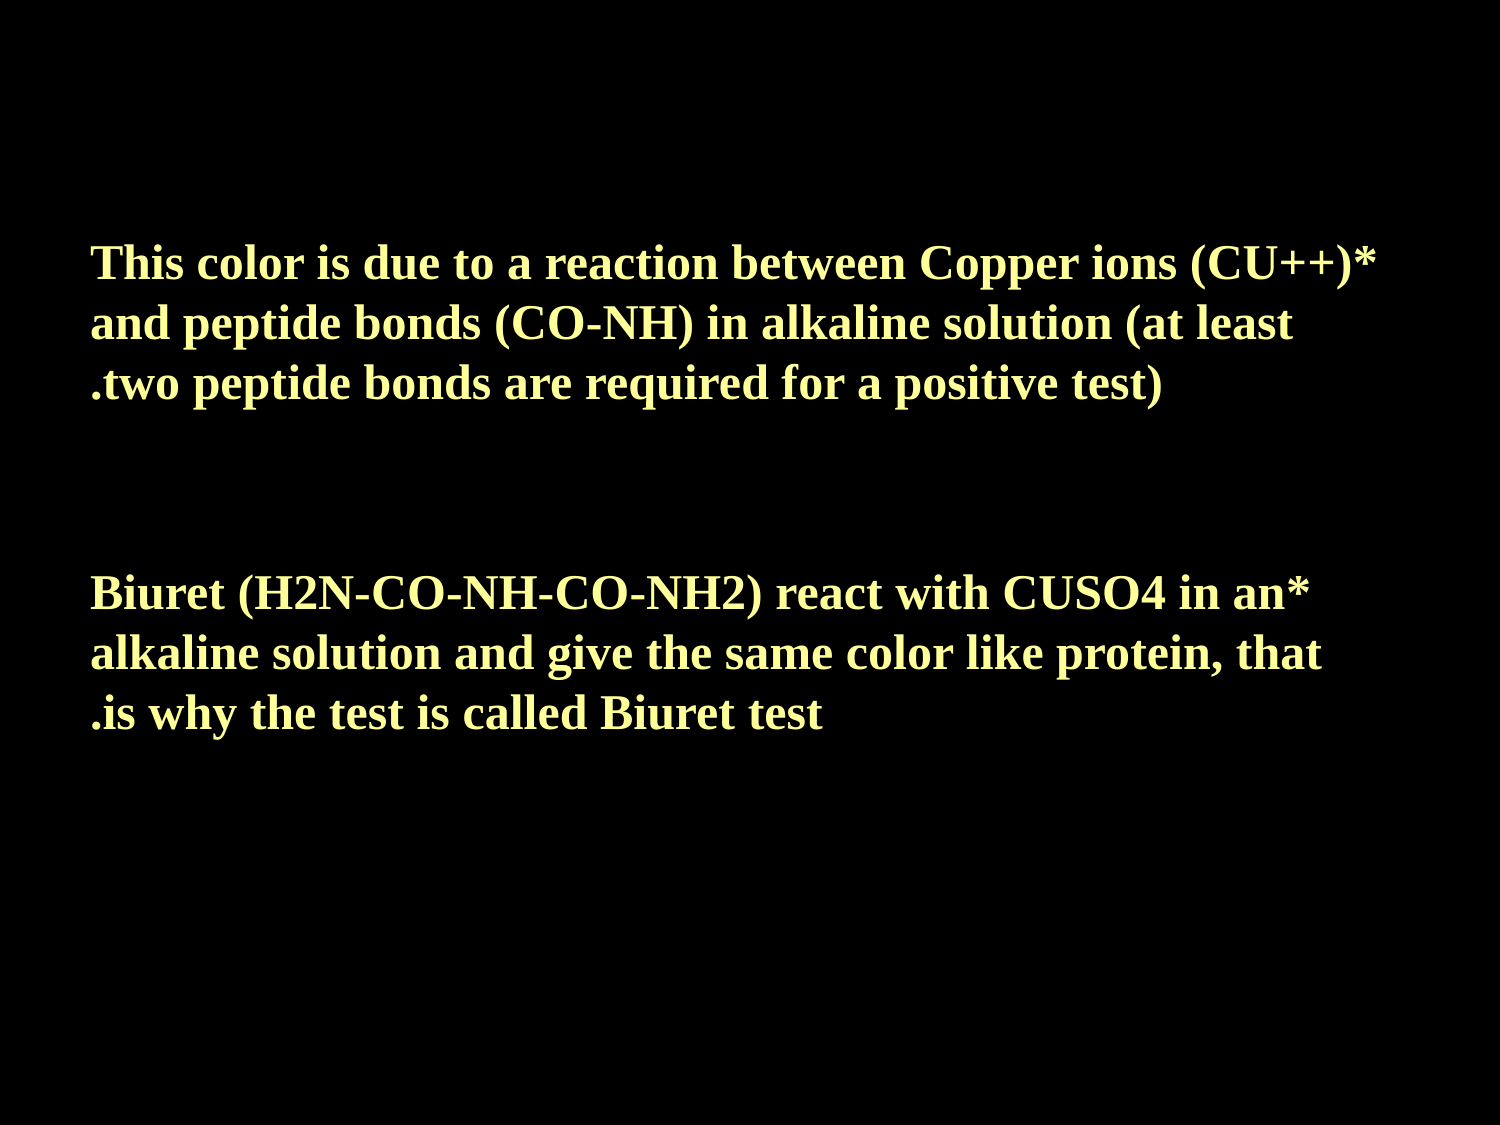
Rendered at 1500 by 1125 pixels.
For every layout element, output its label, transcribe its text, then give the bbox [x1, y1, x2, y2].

list *This color is due to a reaction between Copper ions (CU++) and peptide bonds (CO-NH) in alkaline solution (at least two peptide bonds are required for a positive test). *Biuret (H2N-CO-NH-CO-NH2) react with CUSO4 in an alkaline solution and give the same color like protein, that is why the test is called Biuret test. [75, 82, 1425, 1005]
